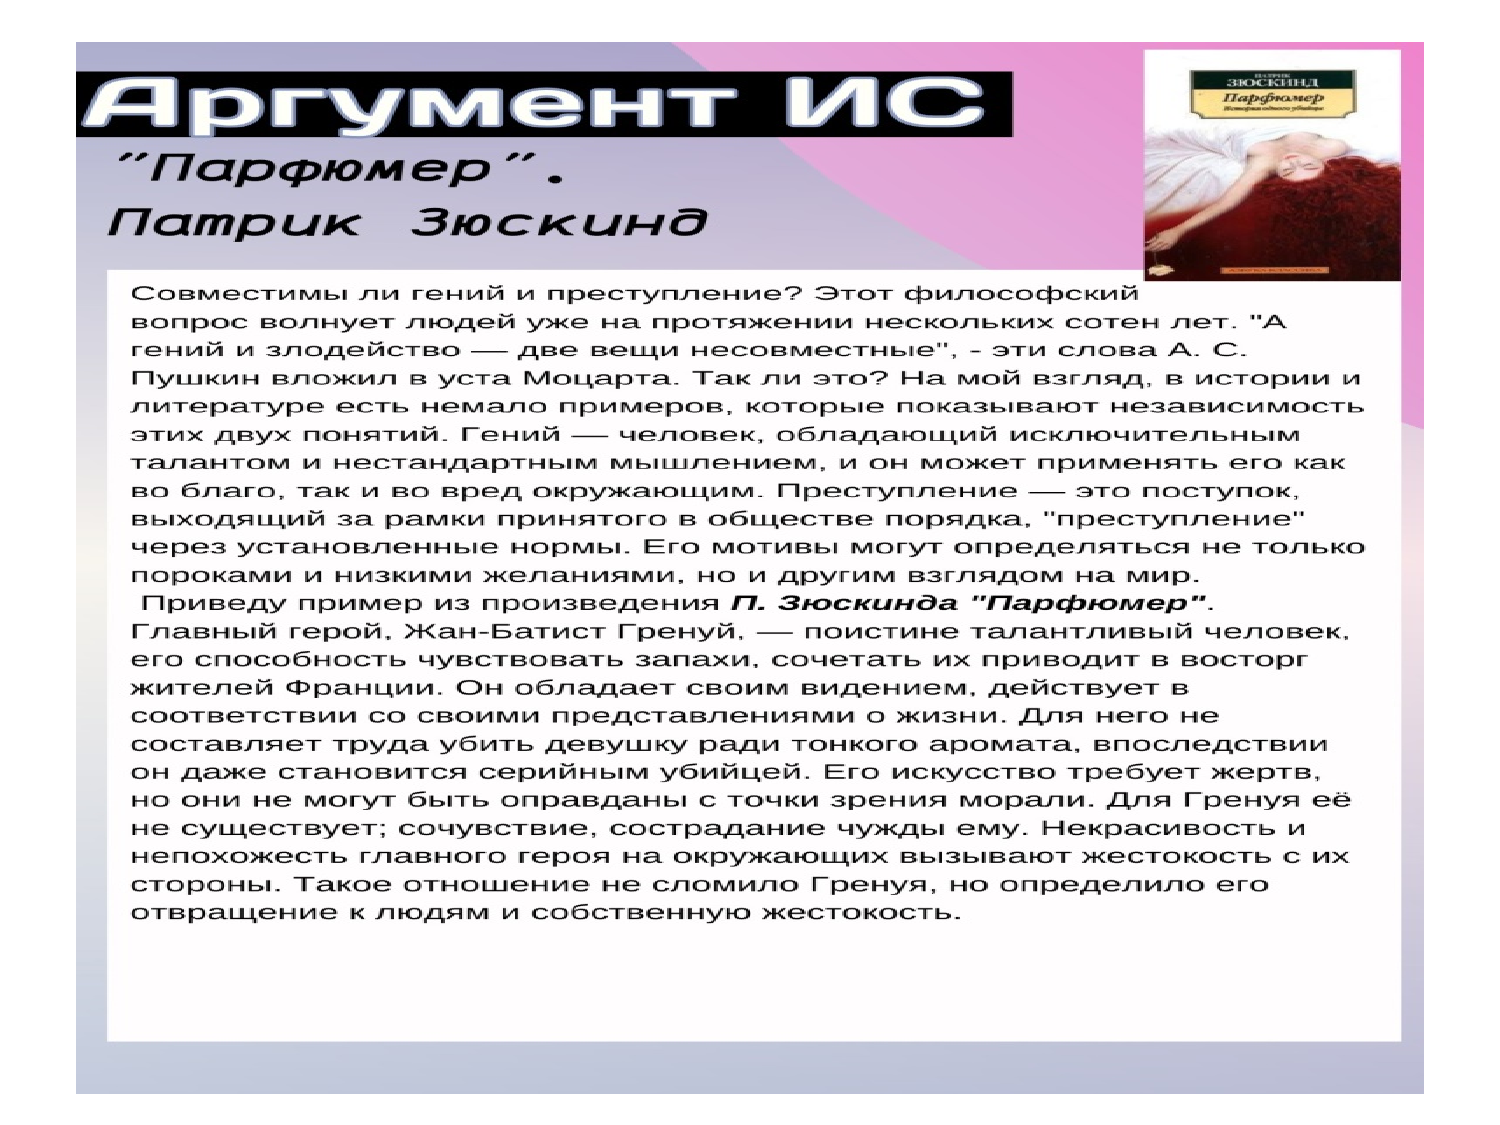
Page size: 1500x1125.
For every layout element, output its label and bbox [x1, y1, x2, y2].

list [76, 42, 1424, 1095]
